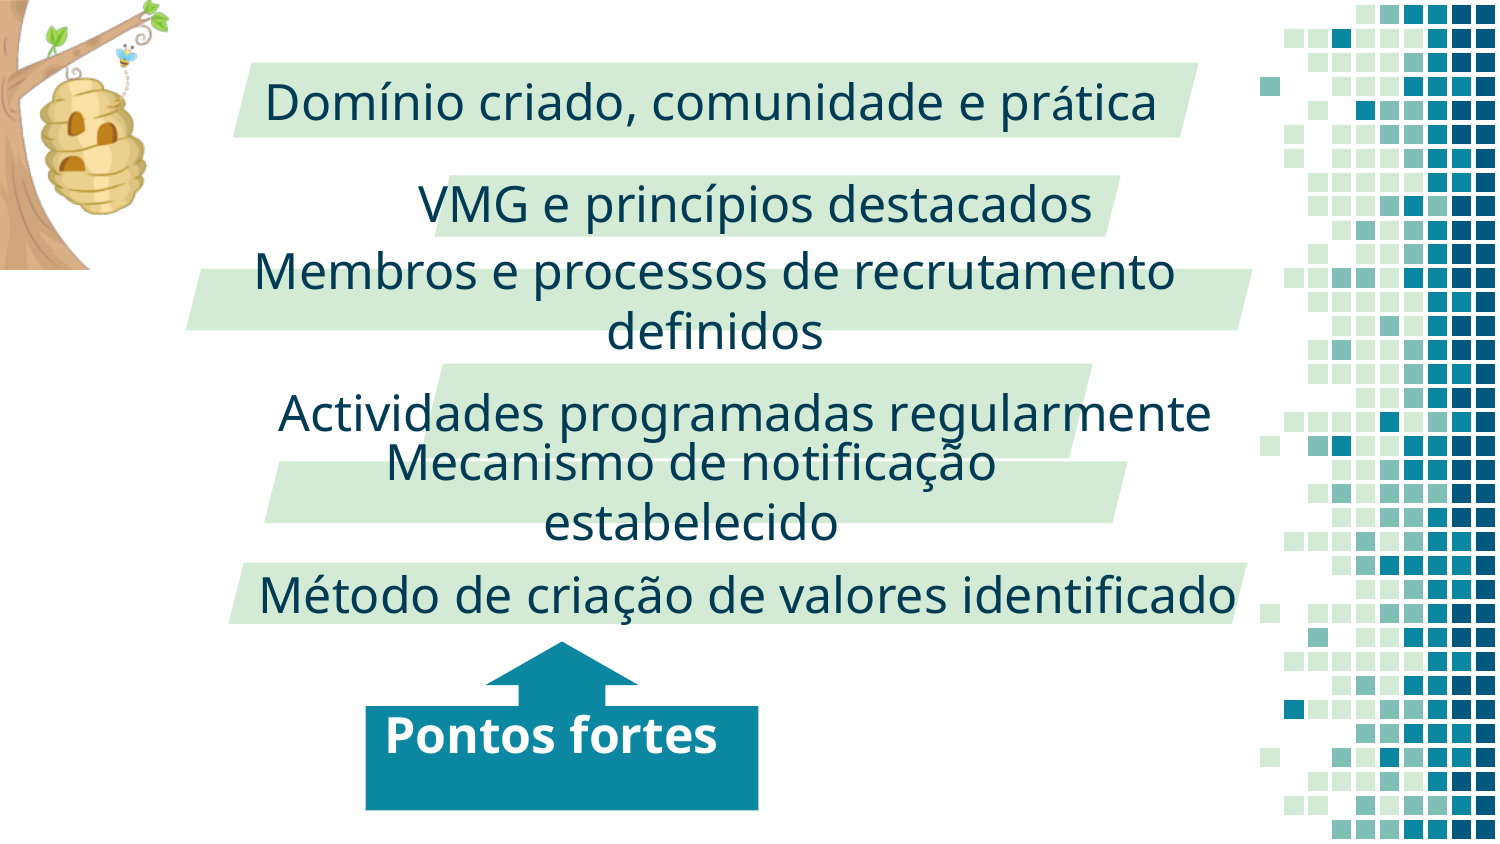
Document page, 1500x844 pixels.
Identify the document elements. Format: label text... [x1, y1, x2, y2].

picture [0, 0, 169, 270]
text_box Pontos fortes [365, 679, 738, 809]
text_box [159, 261, 1273, 338]
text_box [232, 62, 1199, 138]
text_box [393, 151, 1122, 253]
text_box [365, 706, 759, 811]
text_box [243, 353, 1249, 469]
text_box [228, 452, 1155, 529]
text_box [496, 641, 628, 679]
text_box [228, 555, 1272, 632]
